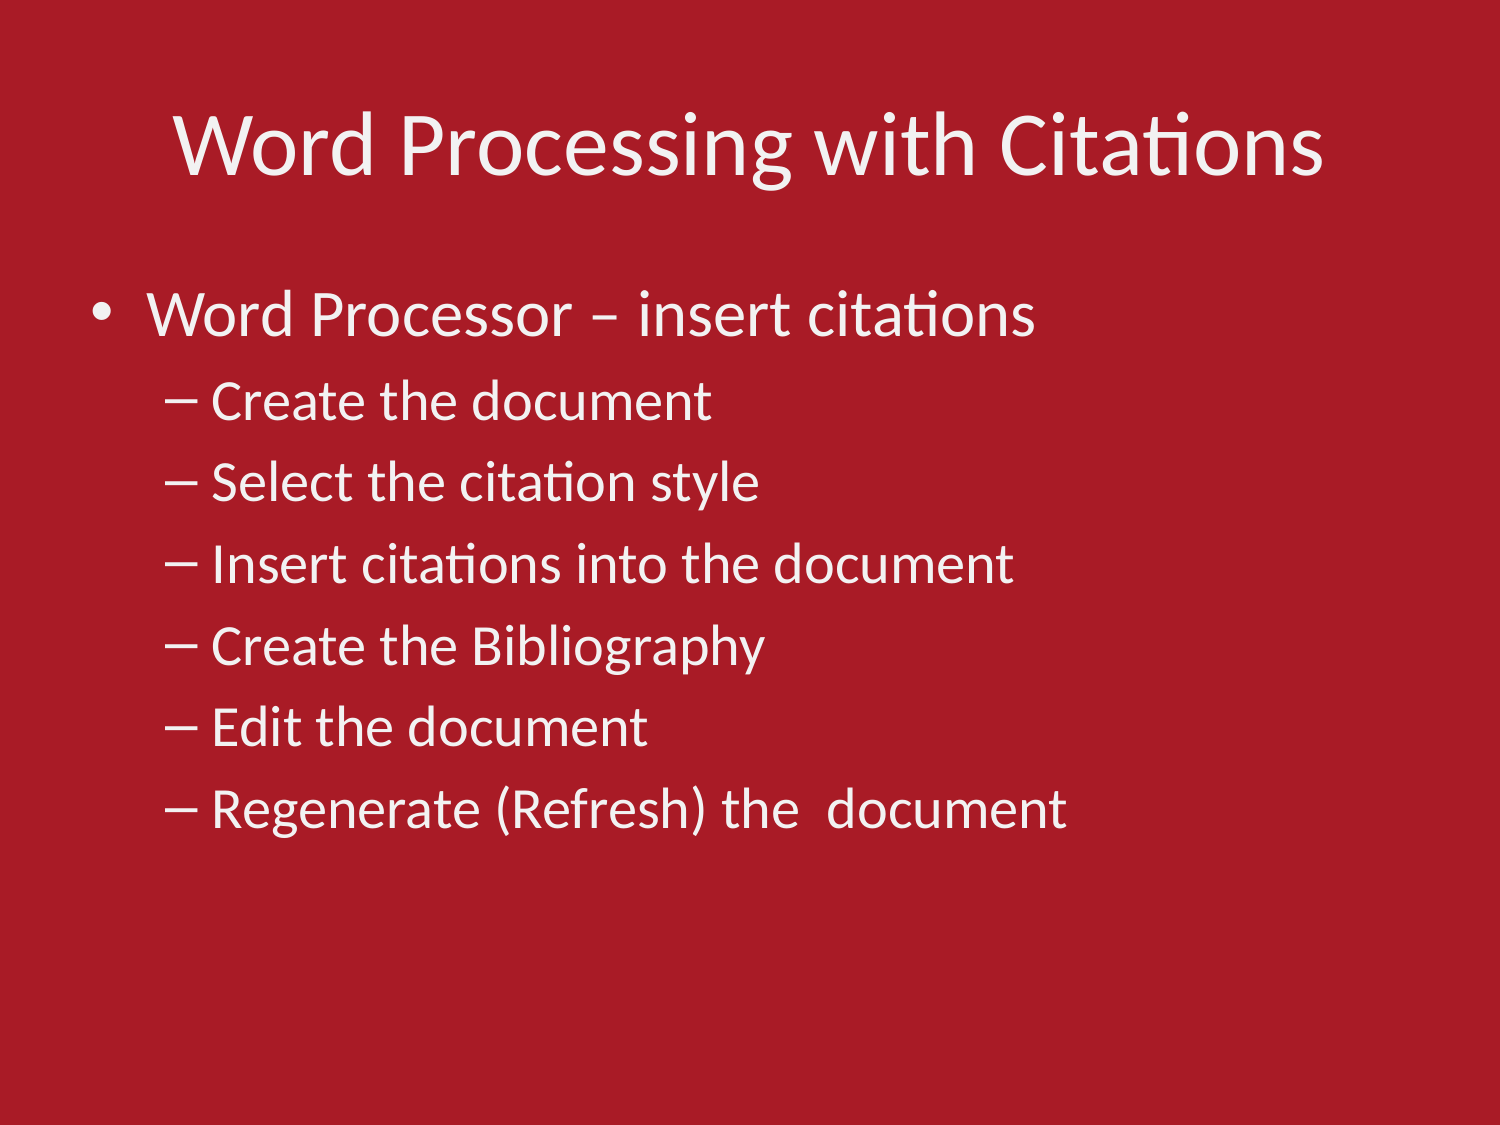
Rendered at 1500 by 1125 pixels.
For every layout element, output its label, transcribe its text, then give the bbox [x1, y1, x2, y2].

list Word Processor – insert citations Create the document Select the citation style Insert citations into the document Create the Bibliography Edit the document Regenerate (Refresh) the document [75, 262, 1425, 1005]
title Word Processing with Citations [75, 45, 1425, 233]
